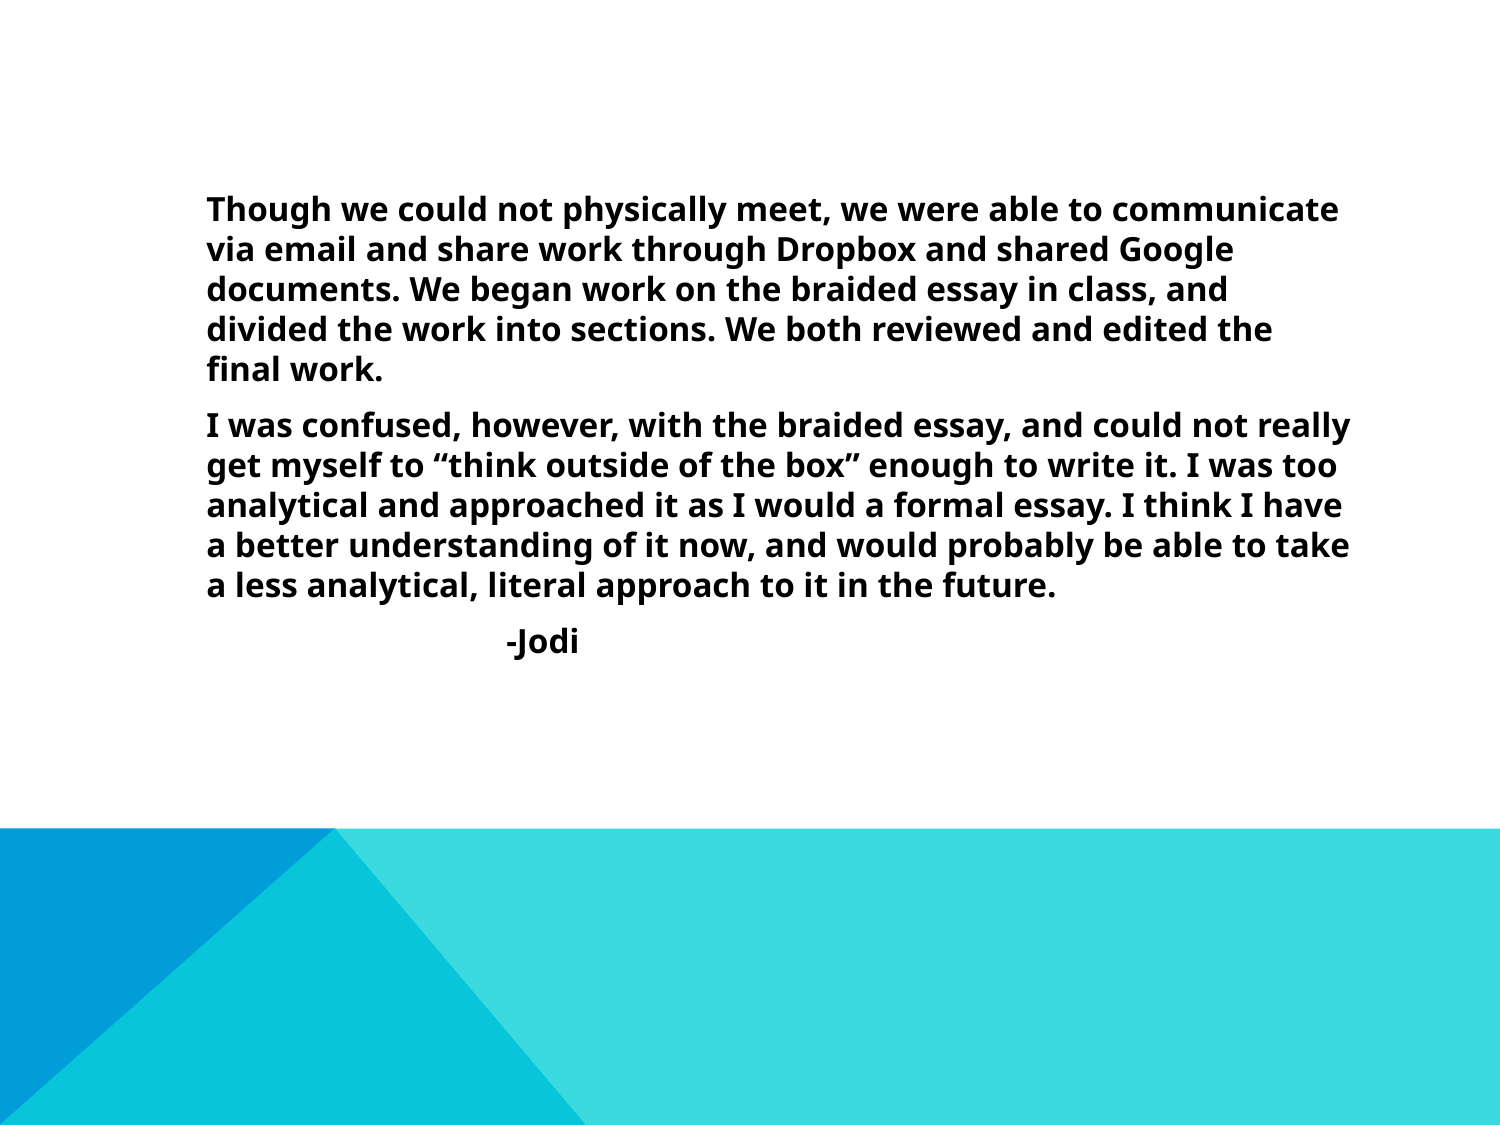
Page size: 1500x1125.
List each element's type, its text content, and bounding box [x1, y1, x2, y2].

list Though we could not physically meet, we were able to communicate via email and share work through Dropbox and shared Google documents. We began work on the braided essay in class, and divided the work into sections. We both reviewed and edited the final work. I was confused, however, with the braided essay, and could not really get myself to “think outside of the box” enough to write it. I was too analytical and approached it as I would a formal essay. I think I have a better understanding of it now, and would probably be able to take a less analytical, literal approach to it in the future. -Jodi [135, 180, 1369, 768]
